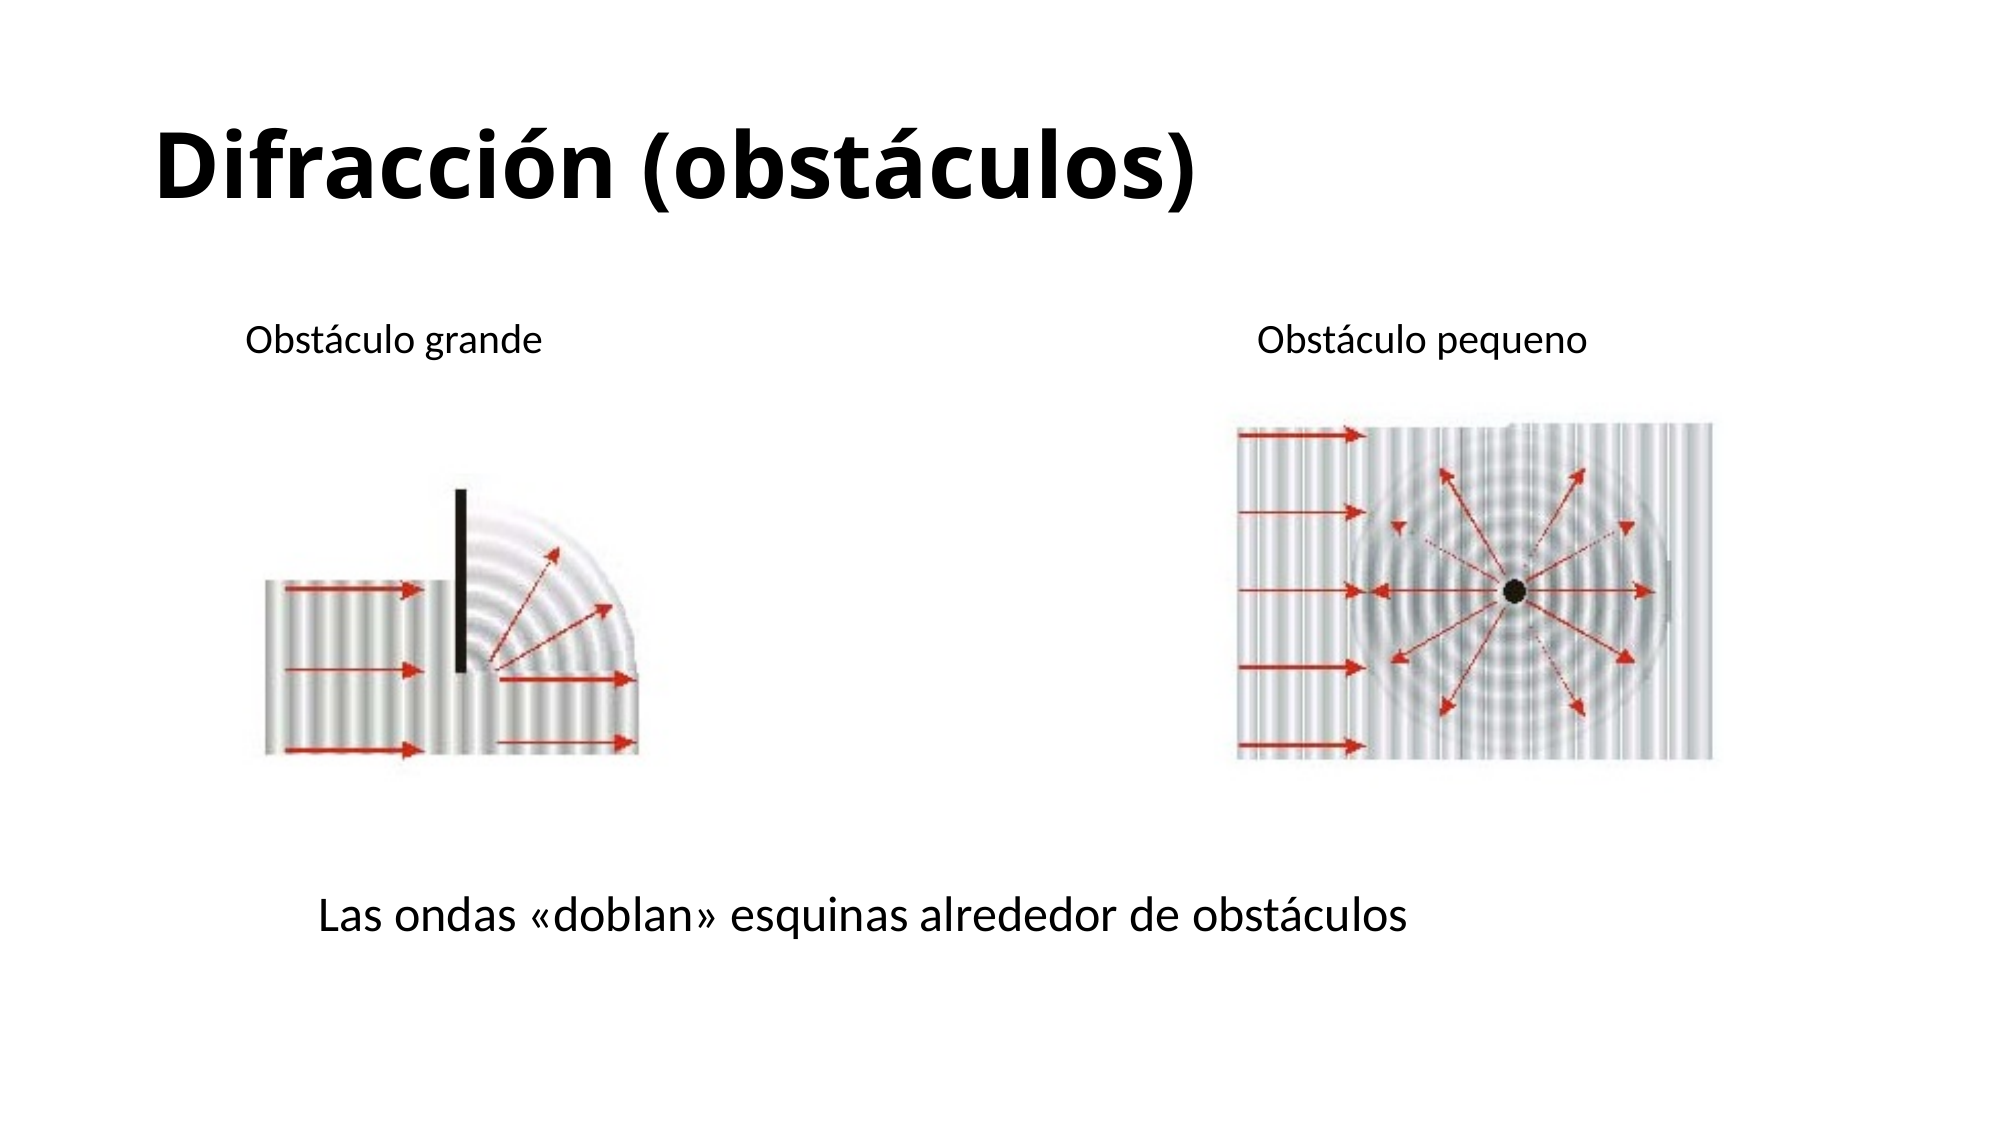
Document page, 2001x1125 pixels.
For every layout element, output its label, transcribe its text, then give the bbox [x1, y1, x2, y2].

picture [1213, 397, 1760, 793]
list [193, 397, 719, 793]
text_box Obstáculo pequeno [1242, 304, 1694, 369]
text_box Obstáculo grande [230, 304, 682, 370]
title Difracción (obstáculos) [137, 59, 1863, 278]
text_box Las ondas «doblan» esquinas alrededor de obstáculos [303, 874, 1424, 950]
